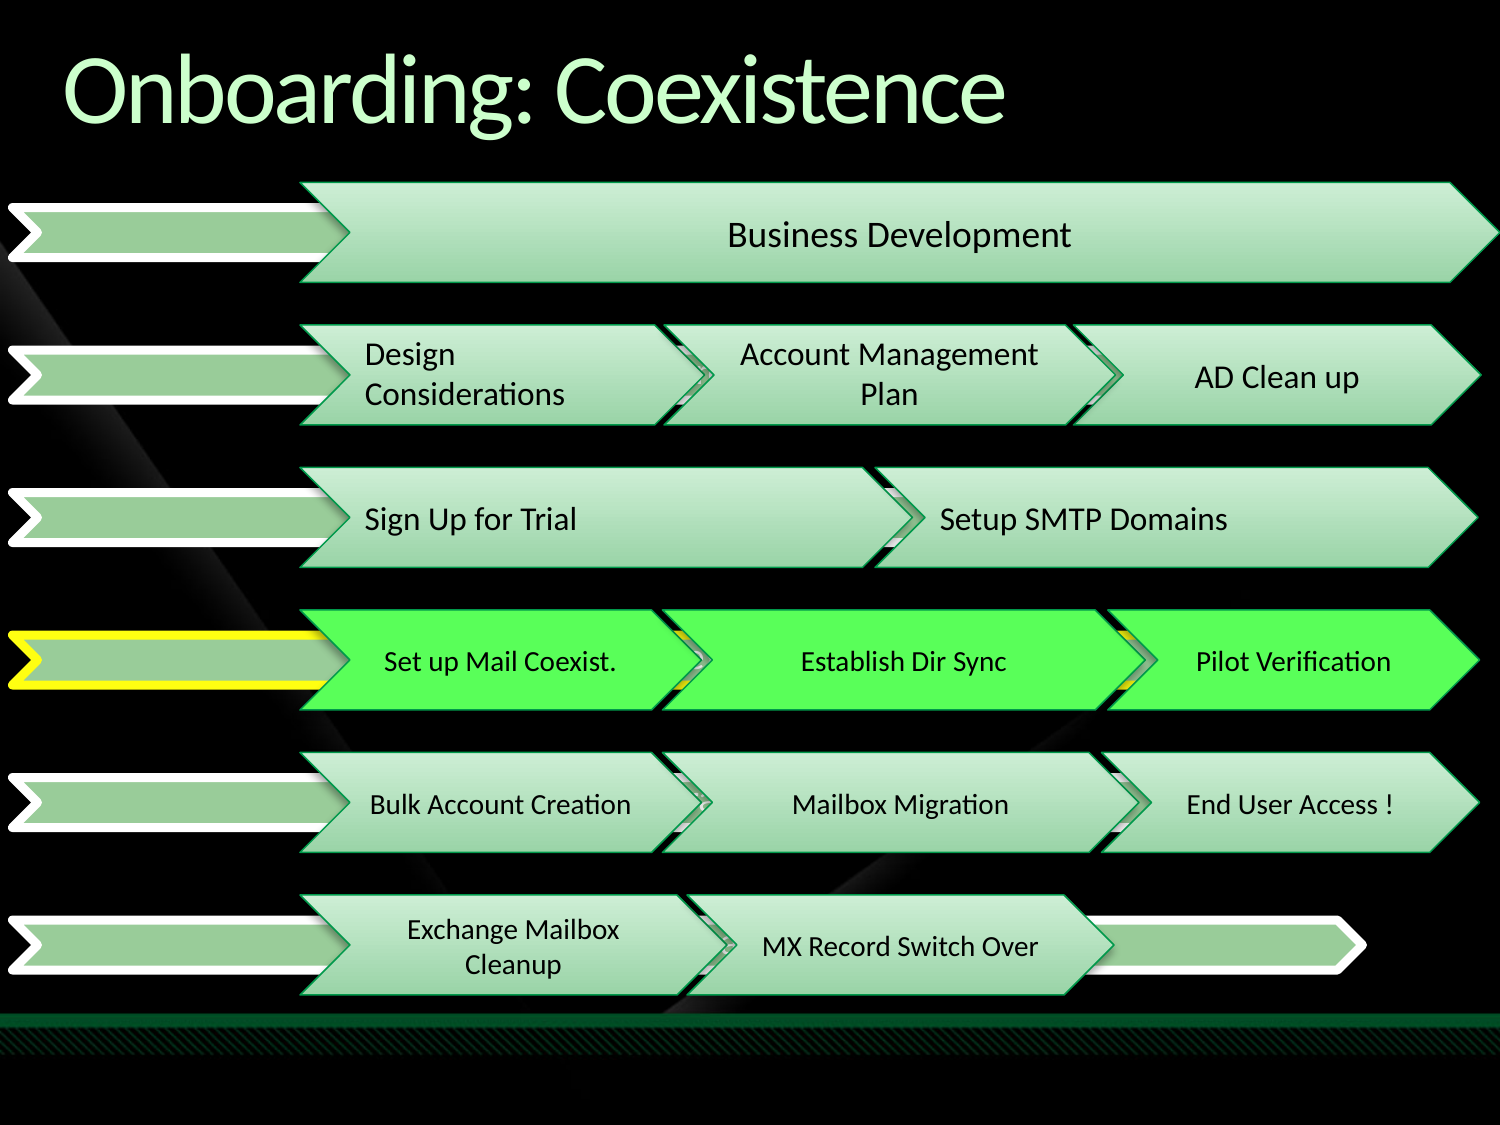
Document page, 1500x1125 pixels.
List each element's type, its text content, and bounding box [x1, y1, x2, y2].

title Onboarding: Coexistence [62, 37, 1438, 147]
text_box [12, 597, 1363, 723]
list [12, 169, 1363, 296]
text_box Setup SMTP Domains [1368, 466, 1479, 569]
picture [0, 0, 1500, 1125]
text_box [299, 182, 1500, 426]
text_box Pilot Verification [1368, 609, 1481, 711]
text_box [12, 882, 1363, 1008]
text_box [12, 312, 1363, 438]
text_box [299, 894, 1115, 996]
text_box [12, 739, 1363, 866]
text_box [12, 454, 1363, 581]
text_box End User Access ! [1367, 751, 1481, 854]
